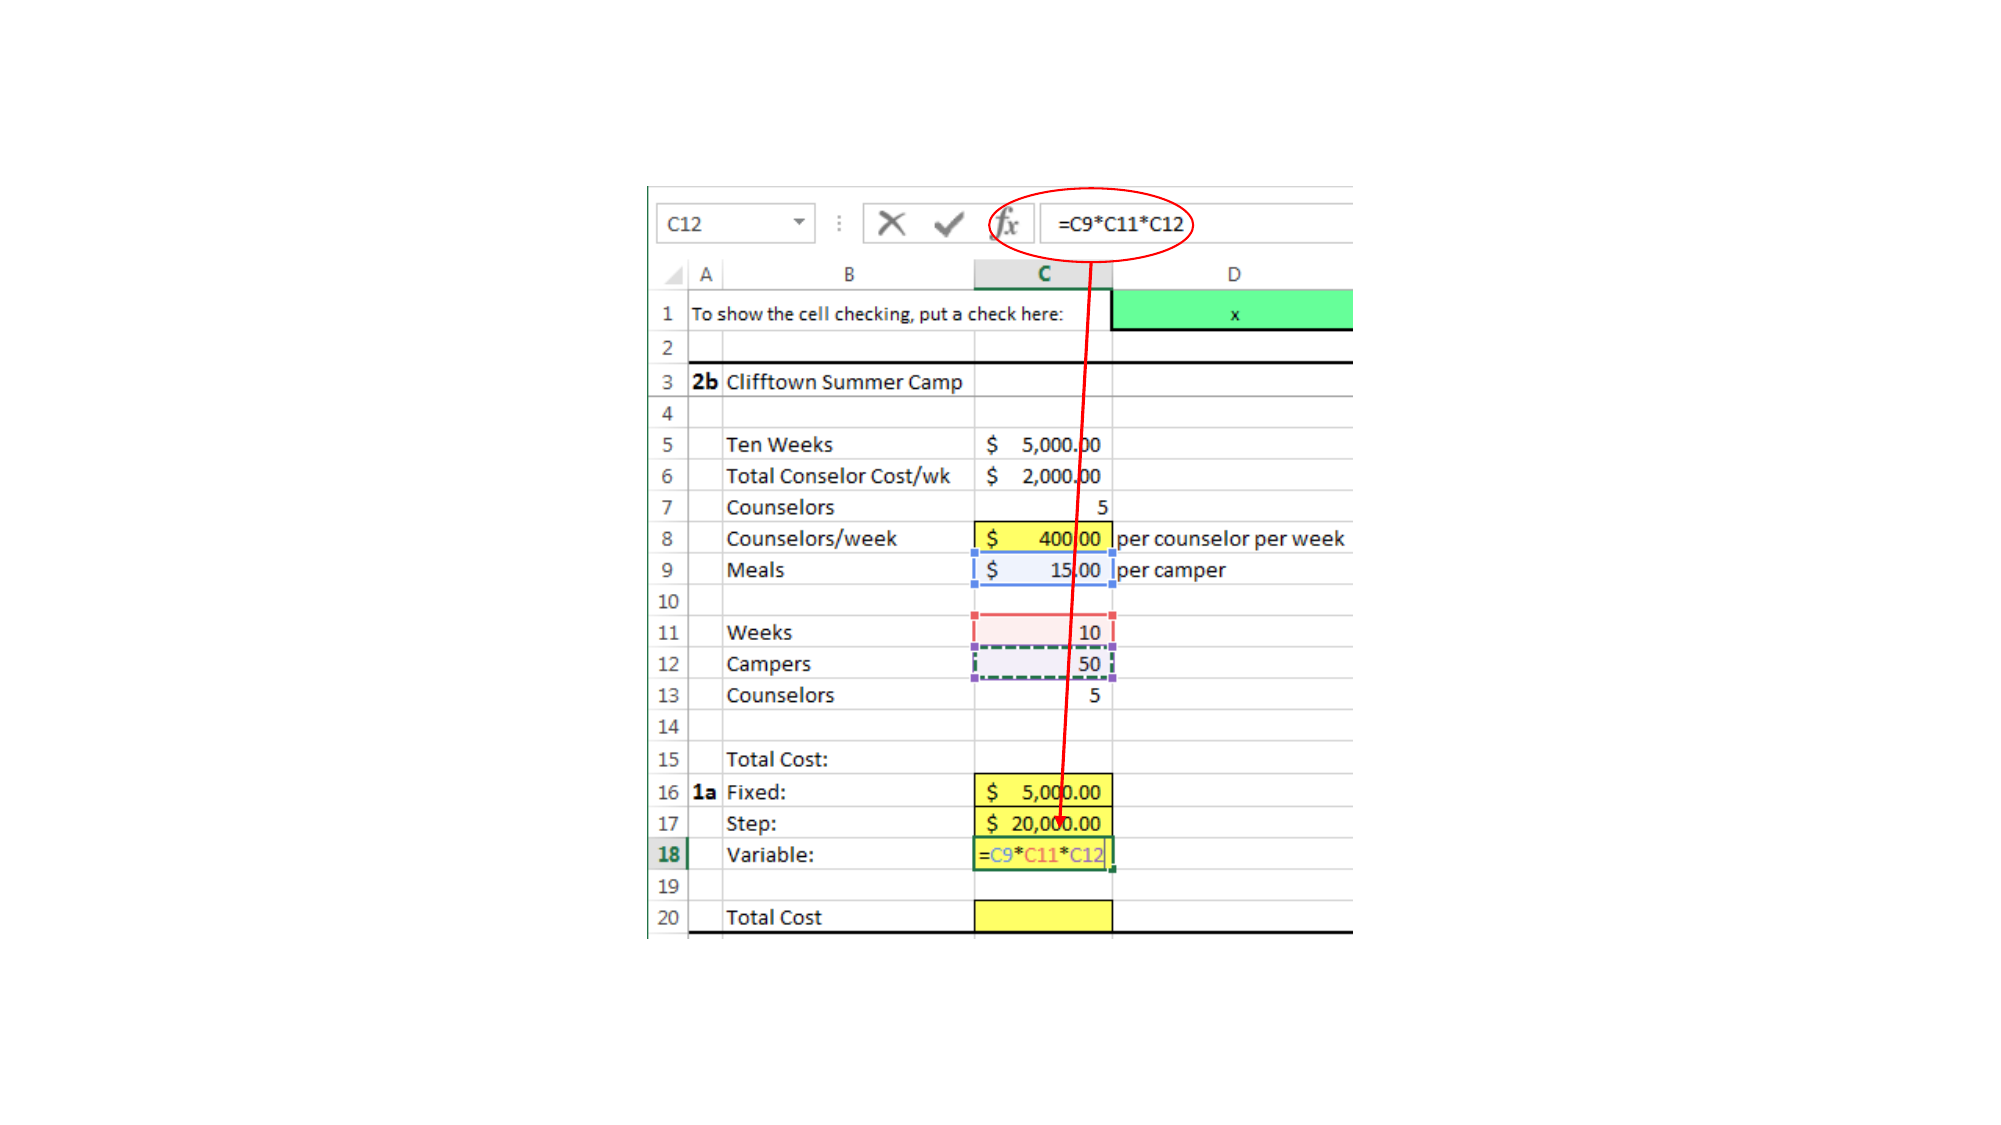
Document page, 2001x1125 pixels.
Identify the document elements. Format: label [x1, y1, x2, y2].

text_box [1059, 262, 1092, 829]
picture [647, 186, 1353, 939]
